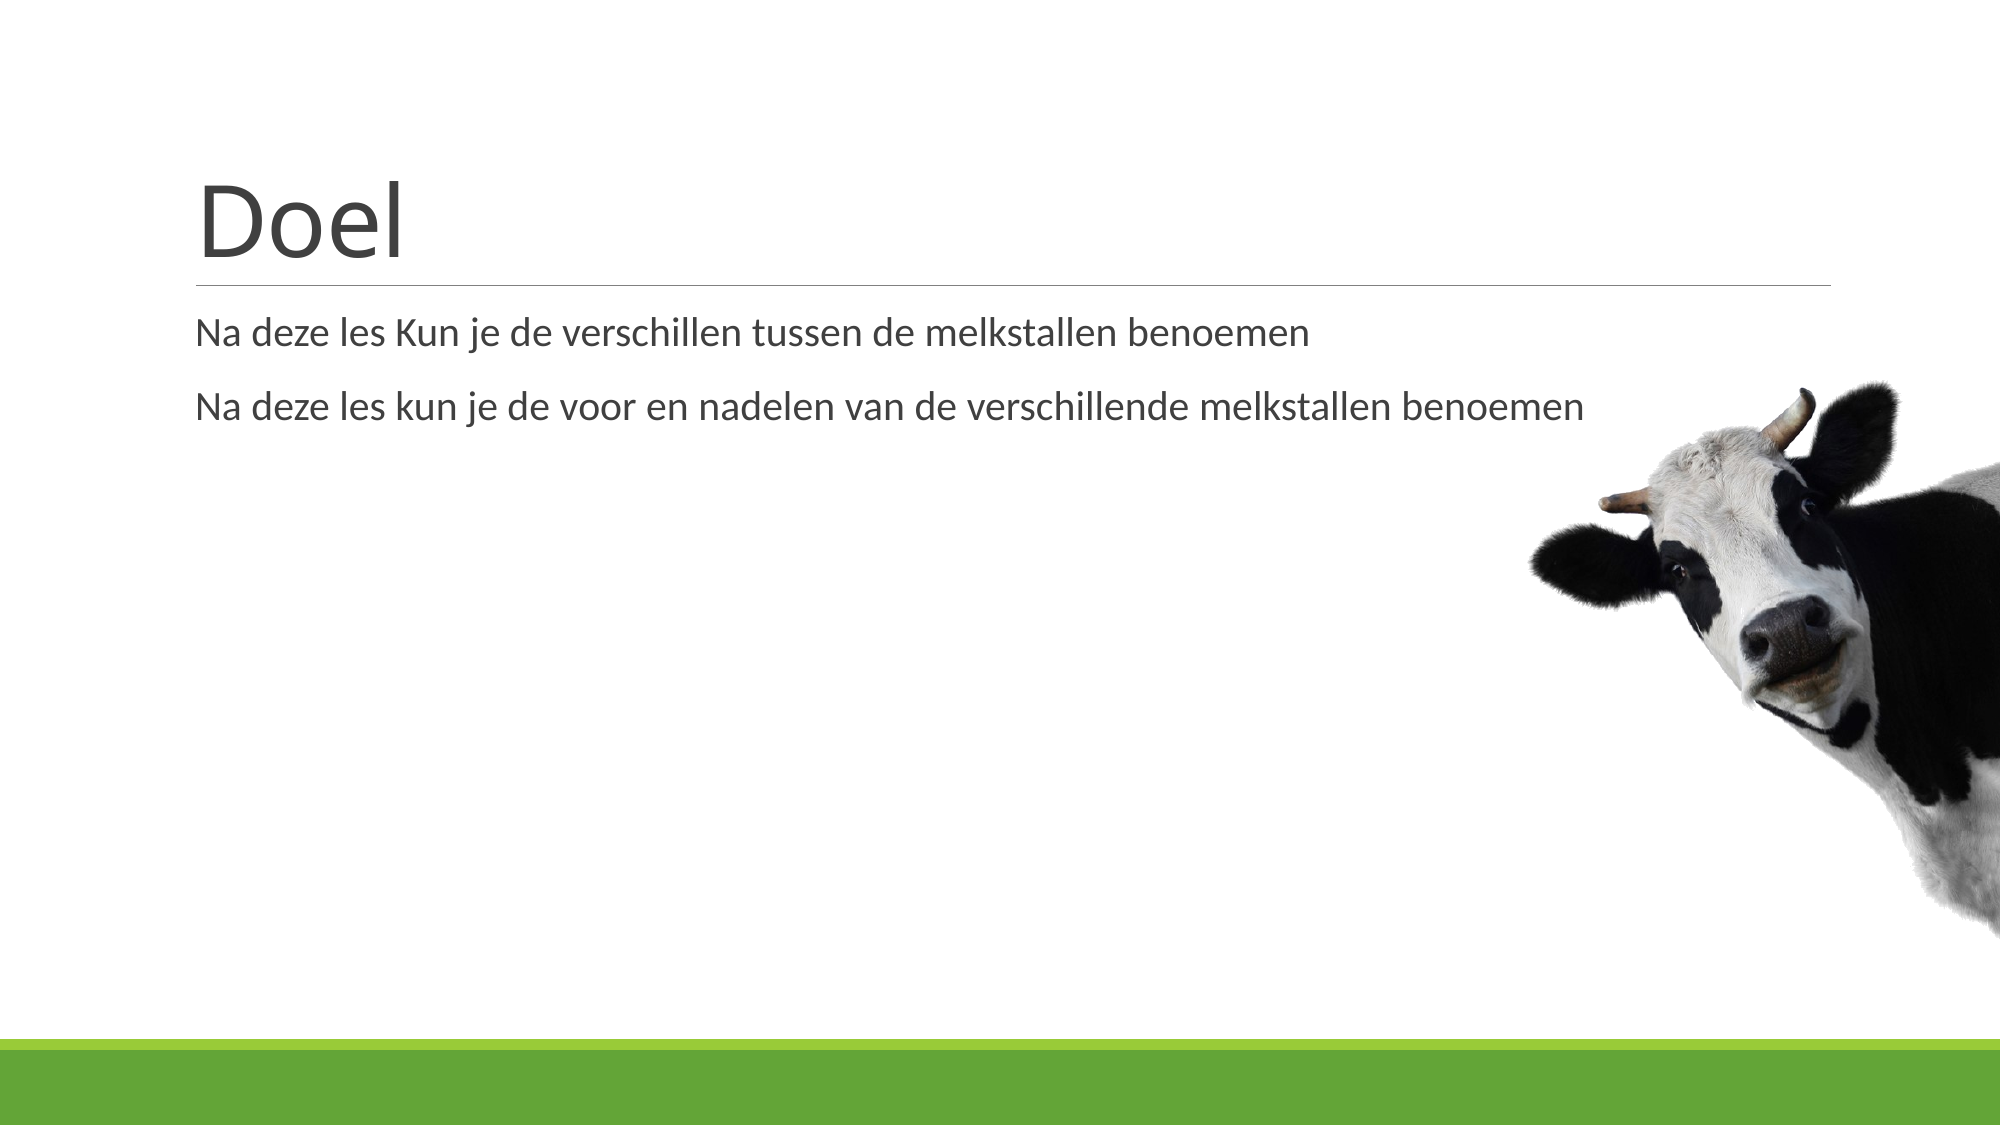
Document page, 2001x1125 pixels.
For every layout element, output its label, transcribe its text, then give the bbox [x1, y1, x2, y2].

title Doel [180, 47, 1830, 285]
list Na deze les Kun je de verschillen tussen de melkstallen benoemen Na deze les kun je de voor en nadelen van de verschillende melkstallen benoemen [180, 302, 1830, 963]
picture [1488, 359, 2000, 952]
